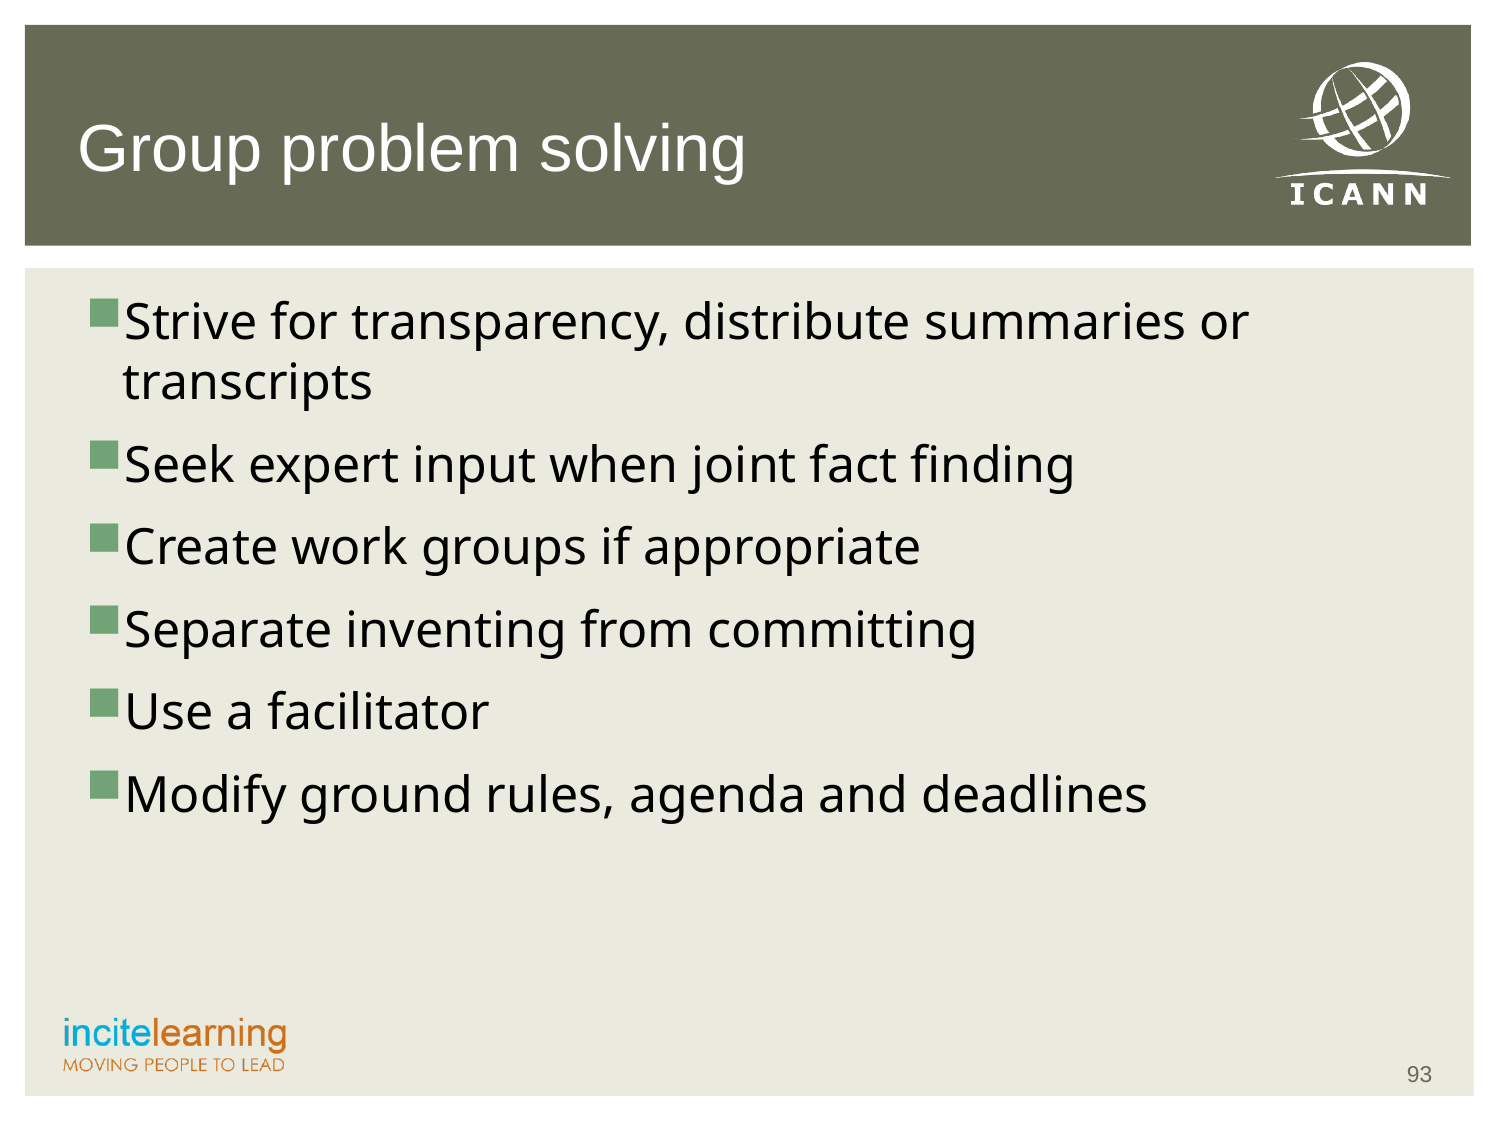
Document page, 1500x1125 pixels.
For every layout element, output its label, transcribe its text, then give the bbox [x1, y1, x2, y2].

picture [1438, 62, 1453, 205]
list Strive for transparency, distribute summaries or transcripts Seek expert input when joint fact finding Create work groups if appropriate Separate inventing from committing Use a facilitator Modify ground rules, agenda and deadlines [62, 281, 1442, 1005]
title Group problem solving [62, 58, 1438, 232]
slide_number 93 [1370, 1049, 1469, 1097]
picture [62, 1012, 288, 1076]
